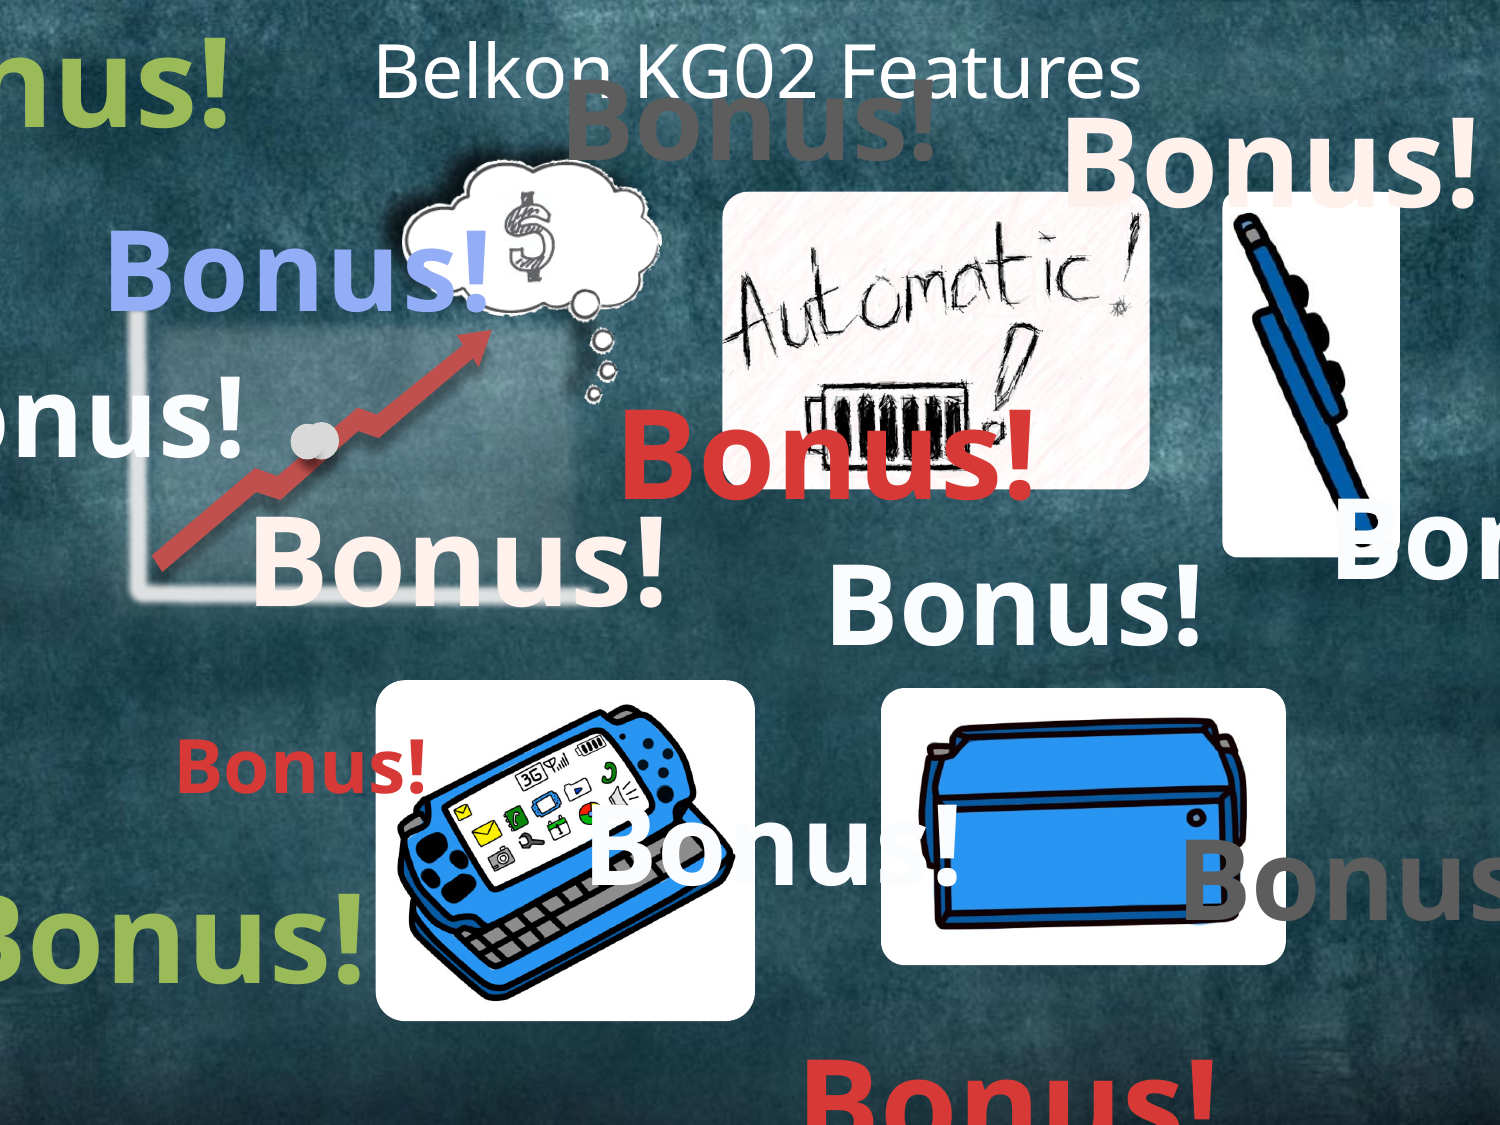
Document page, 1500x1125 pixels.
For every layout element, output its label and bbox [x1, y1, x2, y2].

picture [0, 0, 1500, 1125]
text_box [87, 218, 593, 682]
text_box [290, 421, 340, 460]
